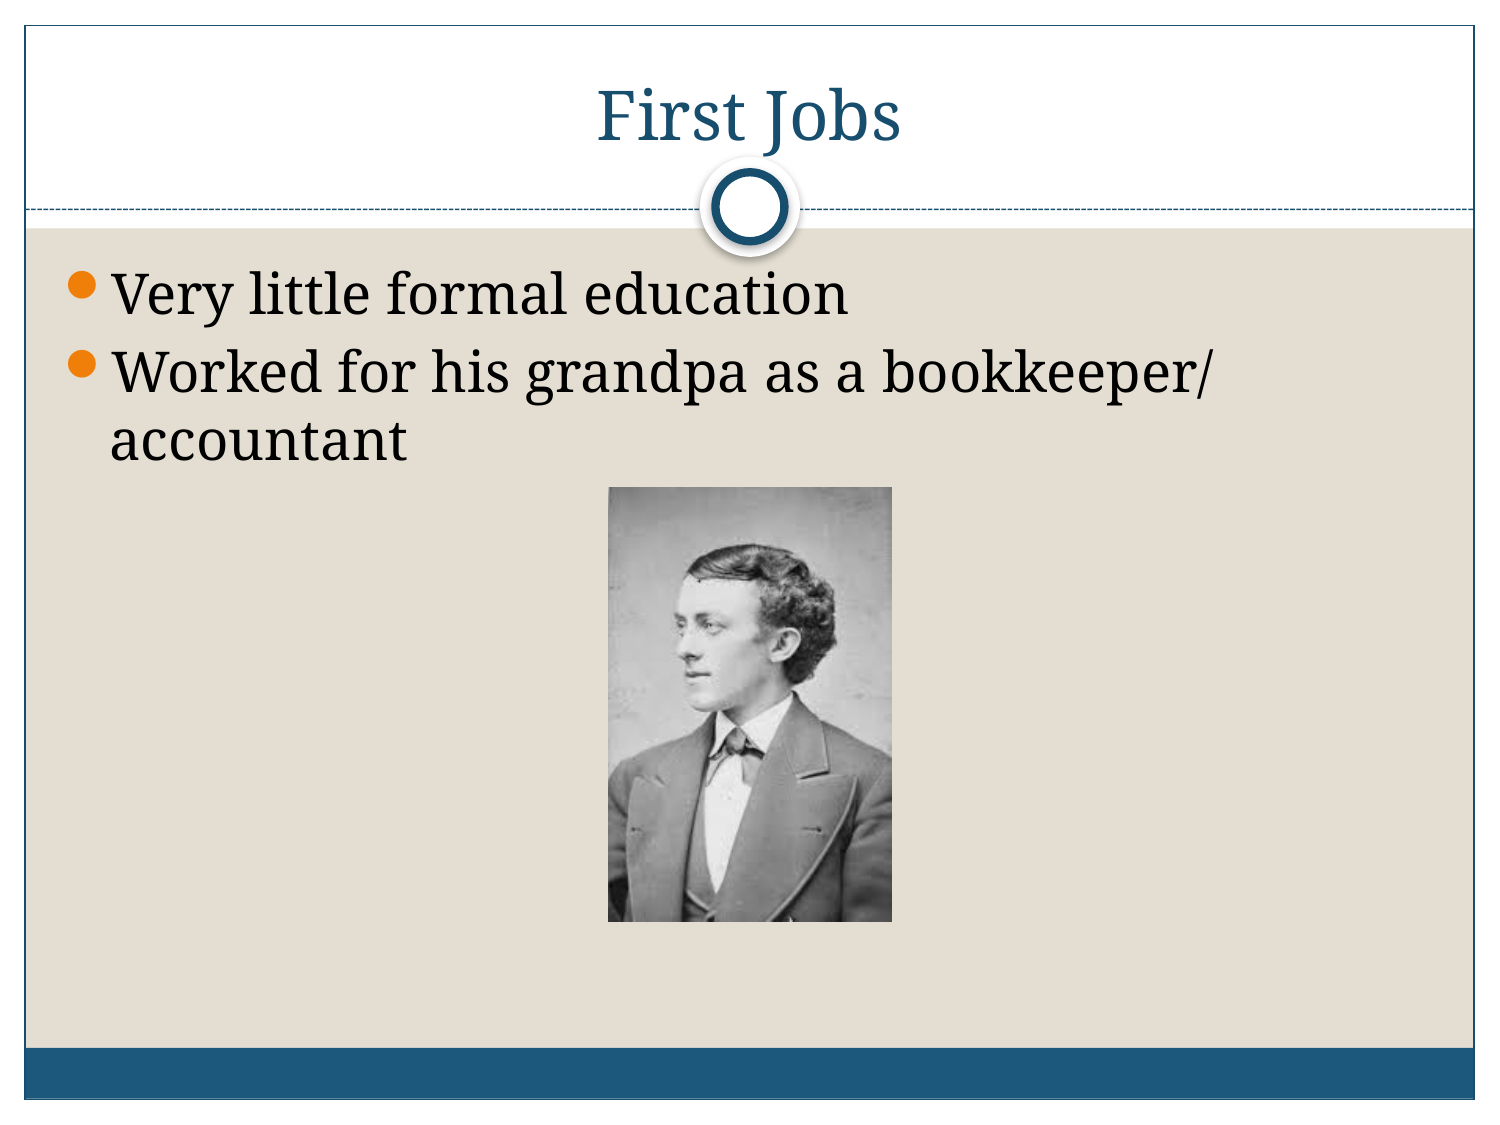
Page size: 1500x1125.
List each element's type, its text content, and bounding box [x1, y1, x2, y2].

list Very little formal education Worked for his grandpa as a bookkeeper/ accountant [49, 250, 1445, 1001]
picture [608, 487, 892, 923]
title First Jobs [49, 37, 1450, 162]
